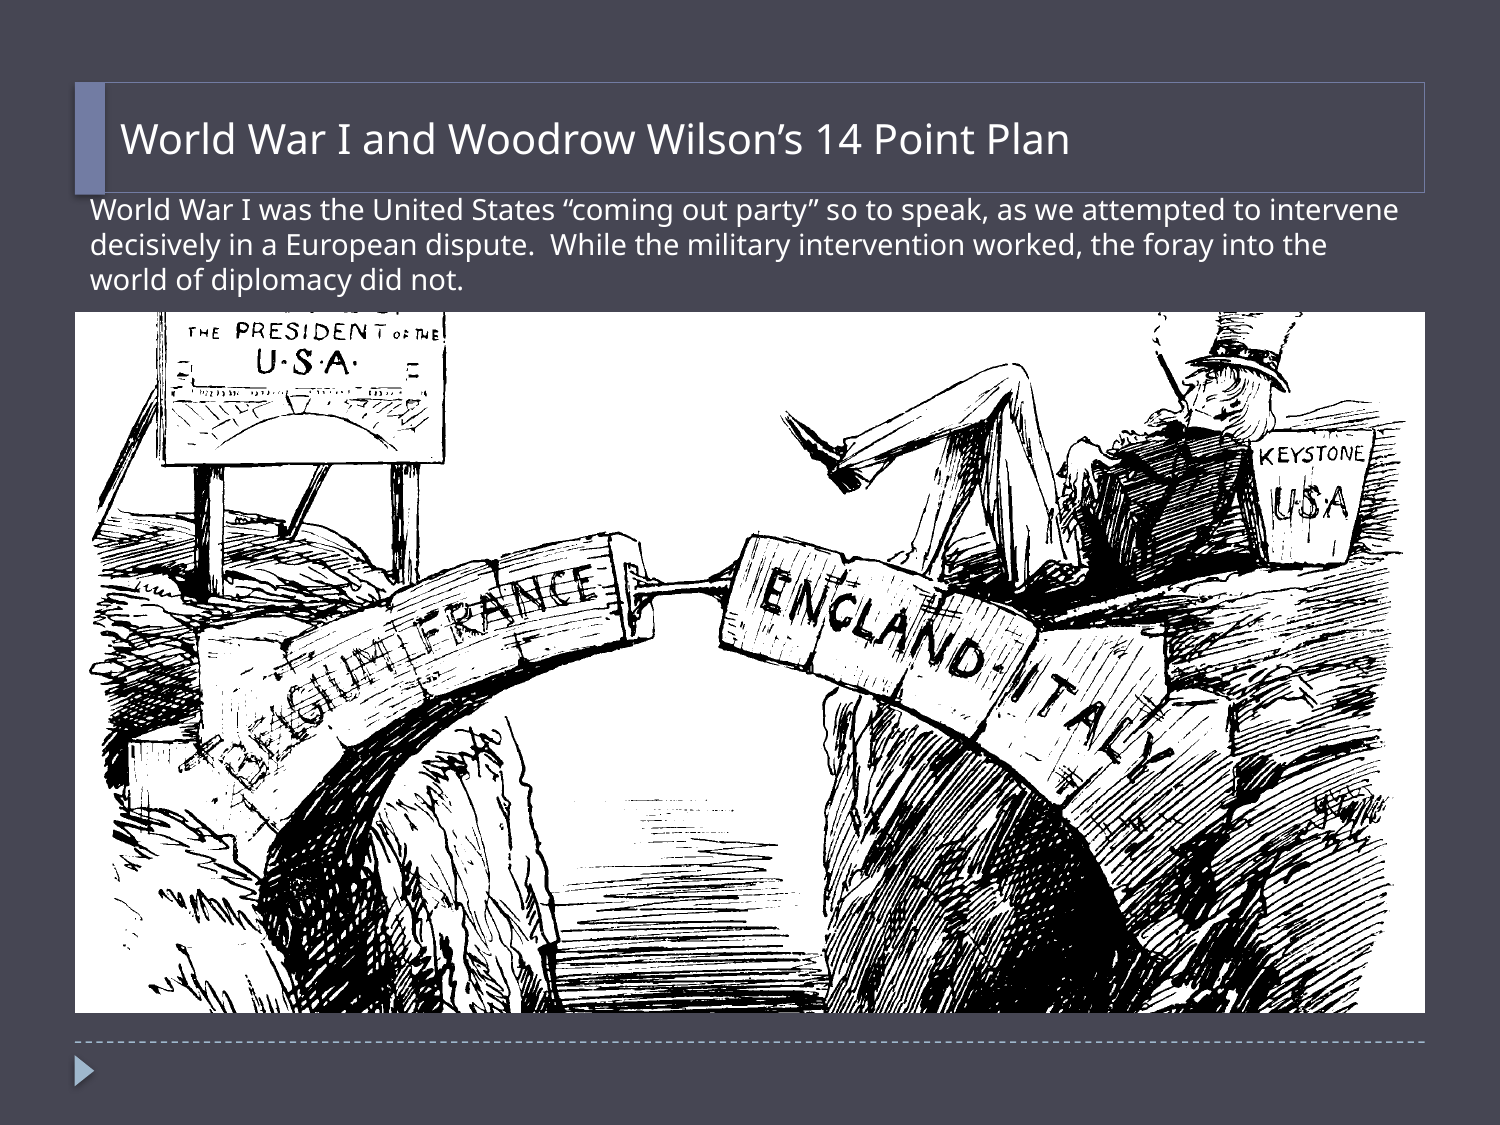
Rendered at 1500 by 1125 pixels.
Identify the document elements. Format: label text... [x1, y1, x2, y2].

title World War I and Woodrow Wilson’s 14 Point Plan [75, 82, 1425, 193]
picture [74, 312, 1426, 1014]
list World War I was the United States “coming out party” so to speak, as we attempted to intervene decisively in a European dispute. While the military intervention worked, the foray into the world of diplomacy did not. [75, 200, 1425, 288]
